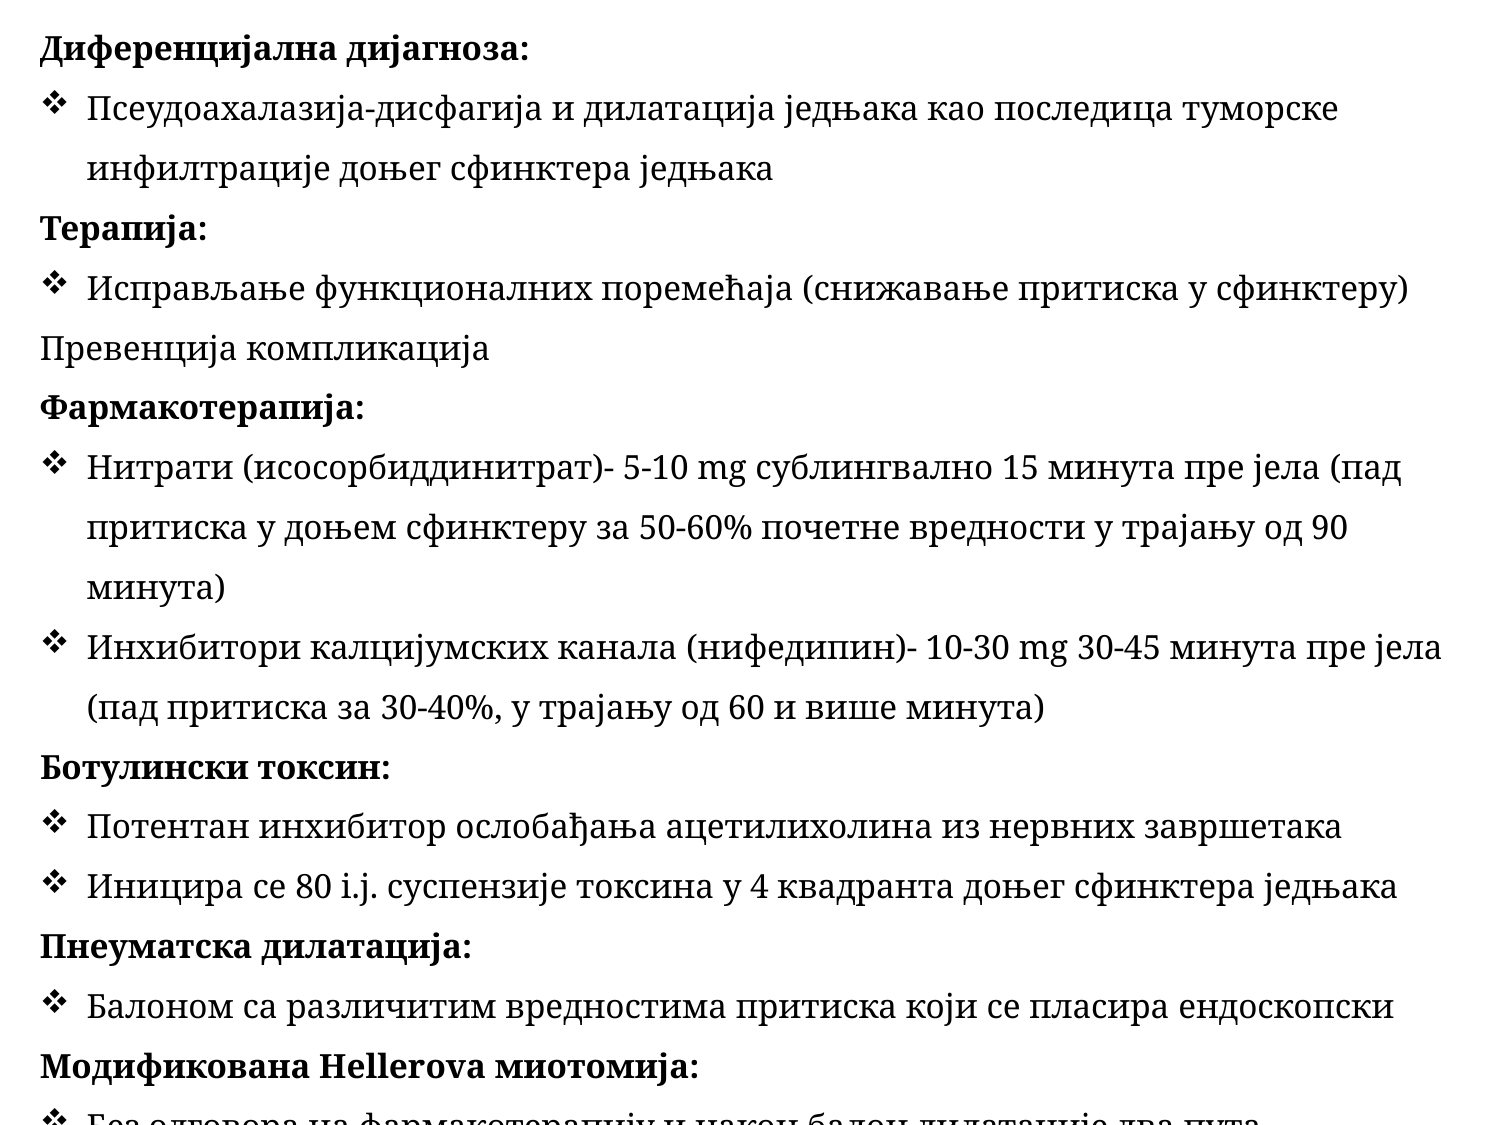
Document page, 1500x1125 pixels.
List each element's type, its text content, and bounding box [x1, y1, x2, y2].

text_box Диференцијална дијагноза: Псеудоахалазија-дисфагија и дилатација једњака као последица туморске инфилтрације доњег сфинктера једњака Терапија: Исправљање функционалних поремећаја (снижавање притиска у сфинктеру) Превенција компликација Фармакотерапија: Нитрати (исосорбиддинитрат)- 5-10 mg сублингвално 15 минута пре јела (пад притиска у доњем сфинктеру за 50-60% почетне вредности у трајању од 90 минута) Инхибитори калцијумских канала (нифедипин)- 10-30 mg 30-45 минута пре јела (пад притиска за 30-40%, у трајању од 60 и више минута) Ботулински токсин: Потентан инхибитор ослобађања ацетилихолина из нервних завршетака Иницира се 80 i.j. суспензије токсина у 4 квадранта доњег сфинктера једњака Пнеуматска дилатација: Балоном са различитим вредностима притиска који се пласира ендоскопски Модификована Hellerova миотомија: Без одговора на фармакотерапију и након балон дилатације два пута [24, 0, 1475, 1125]
